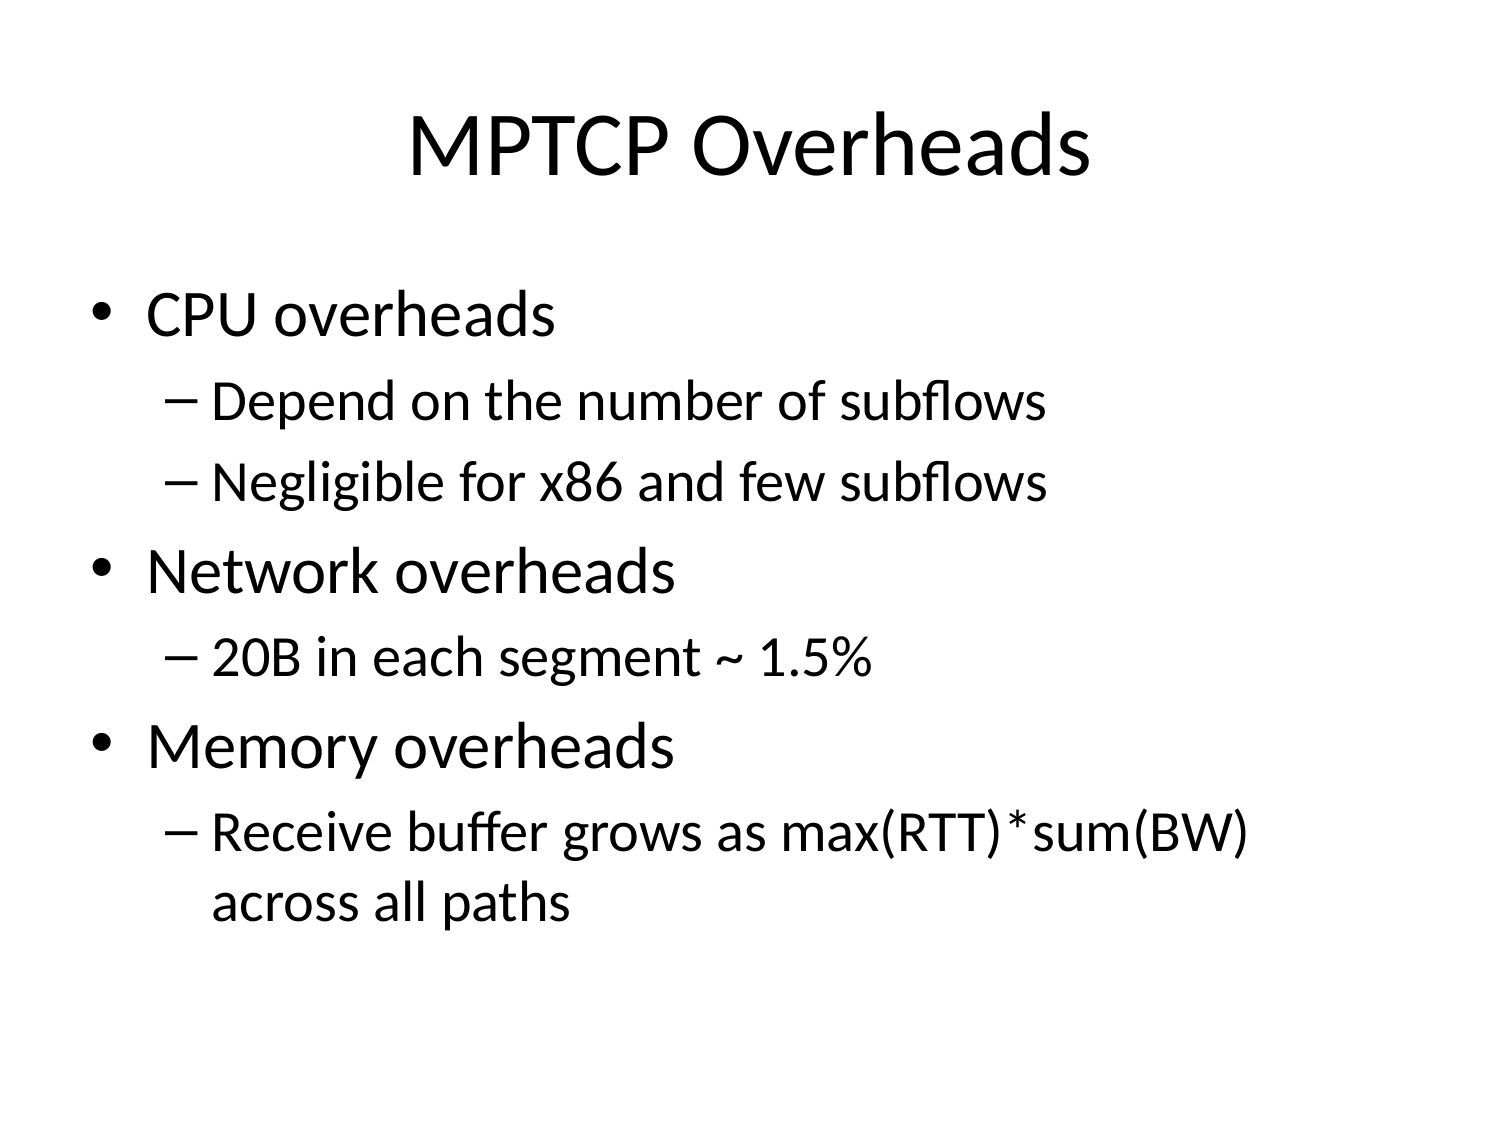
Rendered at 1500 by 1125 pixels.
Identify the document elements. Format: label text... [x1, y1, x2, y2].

title MPTCP Overheads [75, 45, 1425, 233]
list CPU overheads Depend on the number of subflows Negligible for x86 and few subflows Network overheads 20B in each segment ~ 1.5% Memory overheads Receive buffer grows as max(RTT)*sum(BW) across all paths [75, 262, 1425, 1005]
